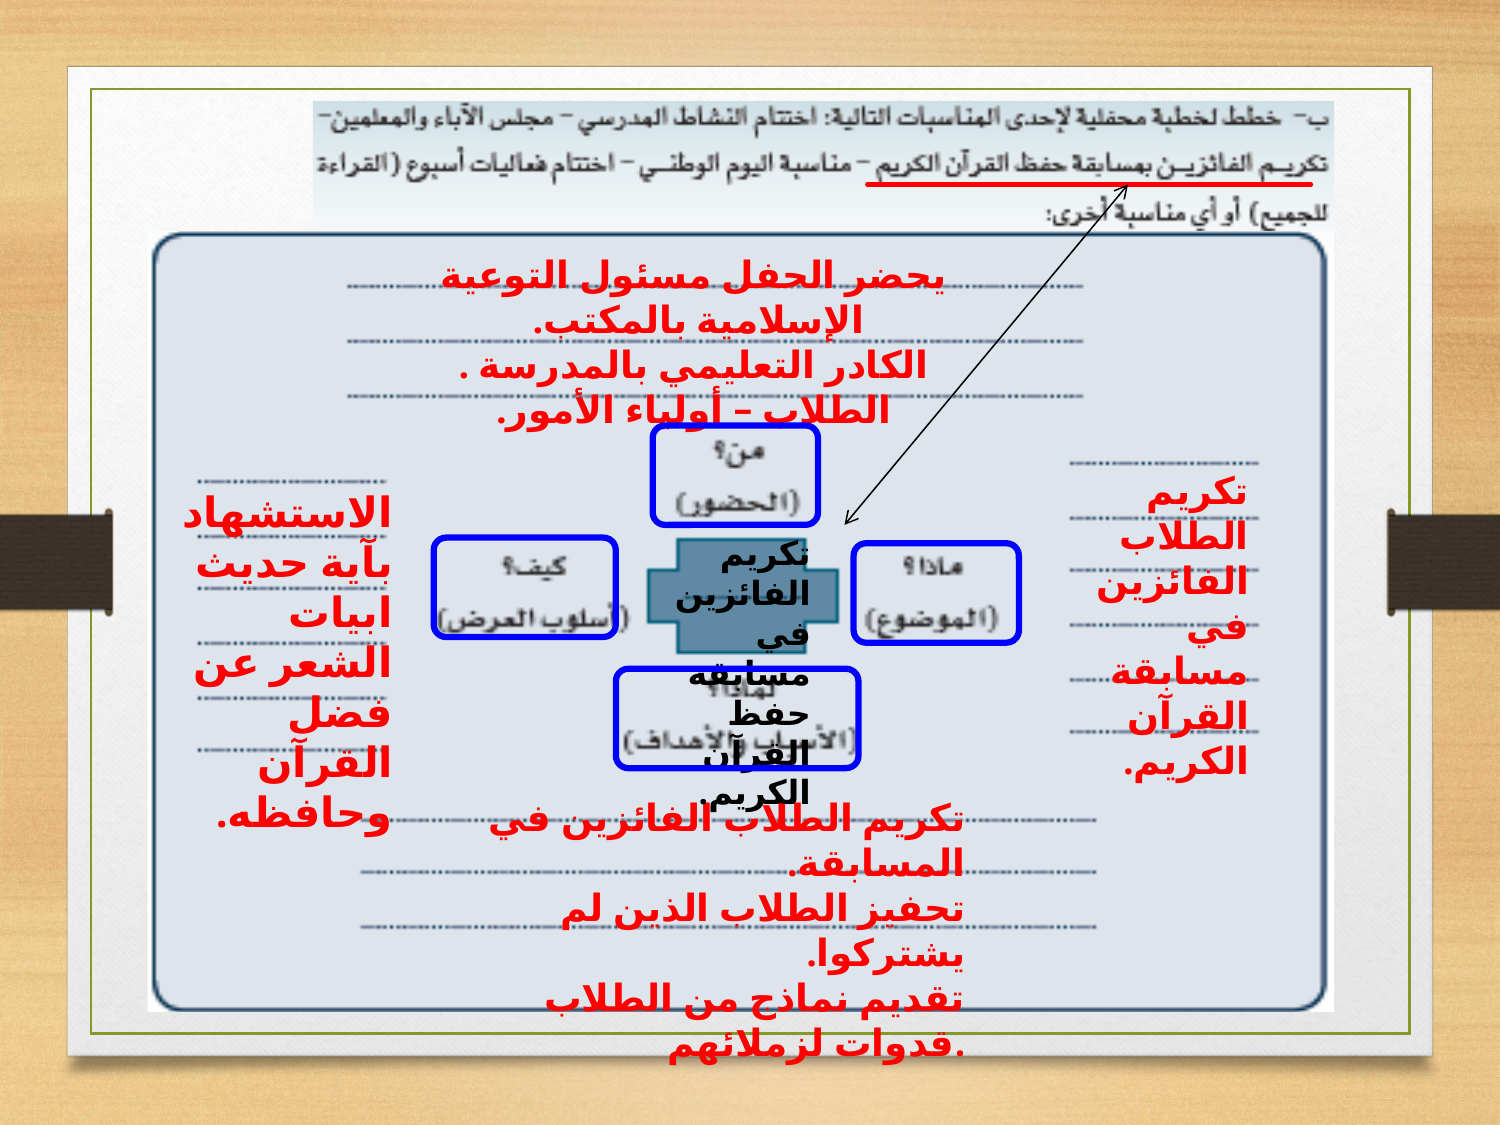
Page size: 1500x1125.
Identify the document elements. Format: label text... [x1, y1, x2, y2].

text_box تكريم الطلاب الفائزين في المسابقة. تحفيز الطلاب الذين لم يشتركوا. تقديم نماذج من الطلاب قدوات لزملائهم. [433, 1012, 981, 1072]
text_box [844, 184, 1129, 526]
picture [0, 0, 1500, 1125]
